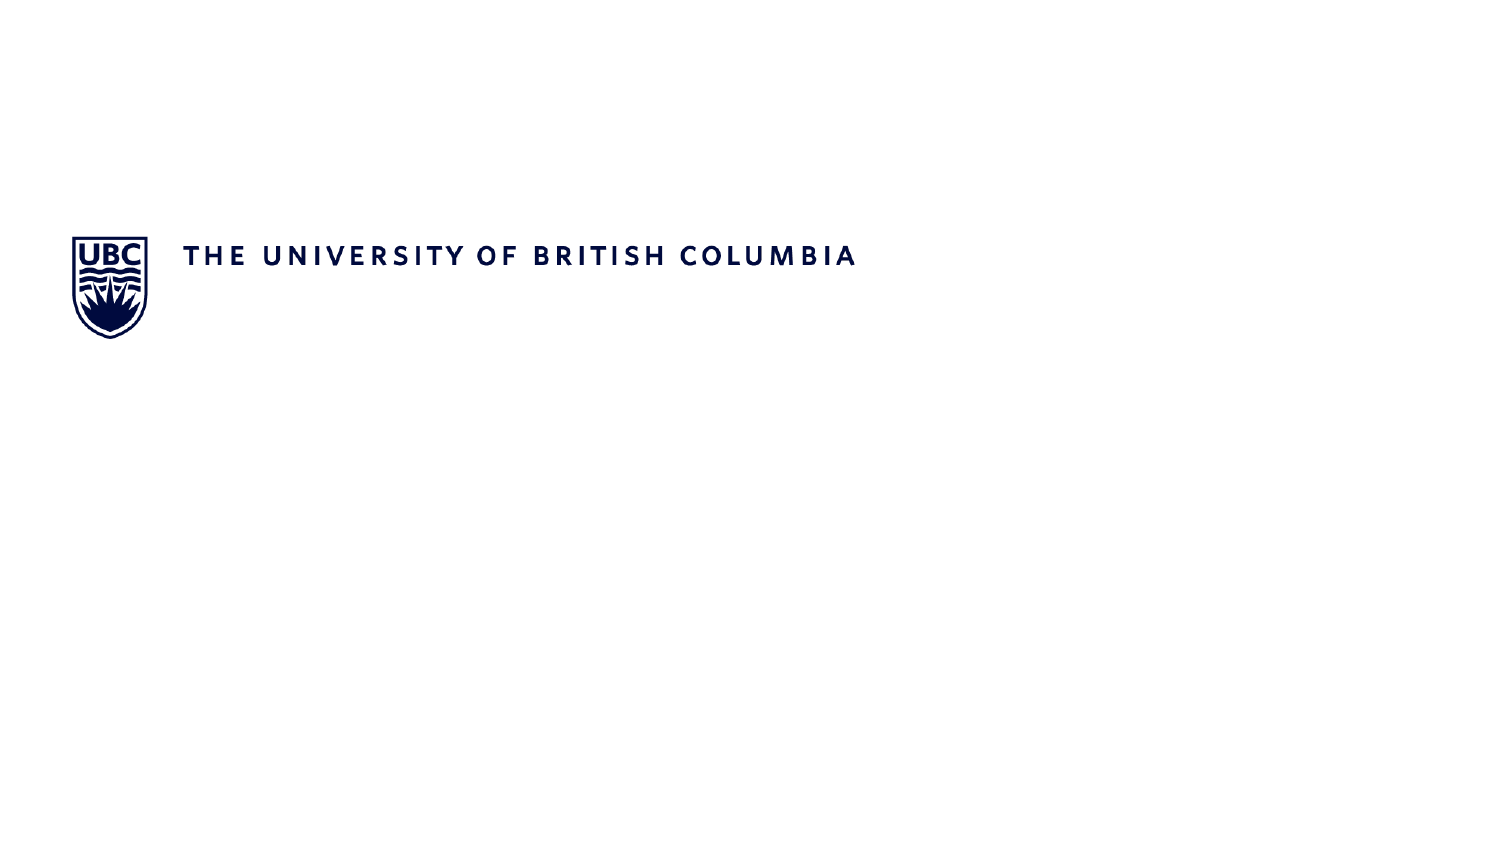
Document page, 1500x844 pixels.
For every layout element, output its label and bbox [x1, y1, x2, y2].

picture [72, 236, 855, 339]
